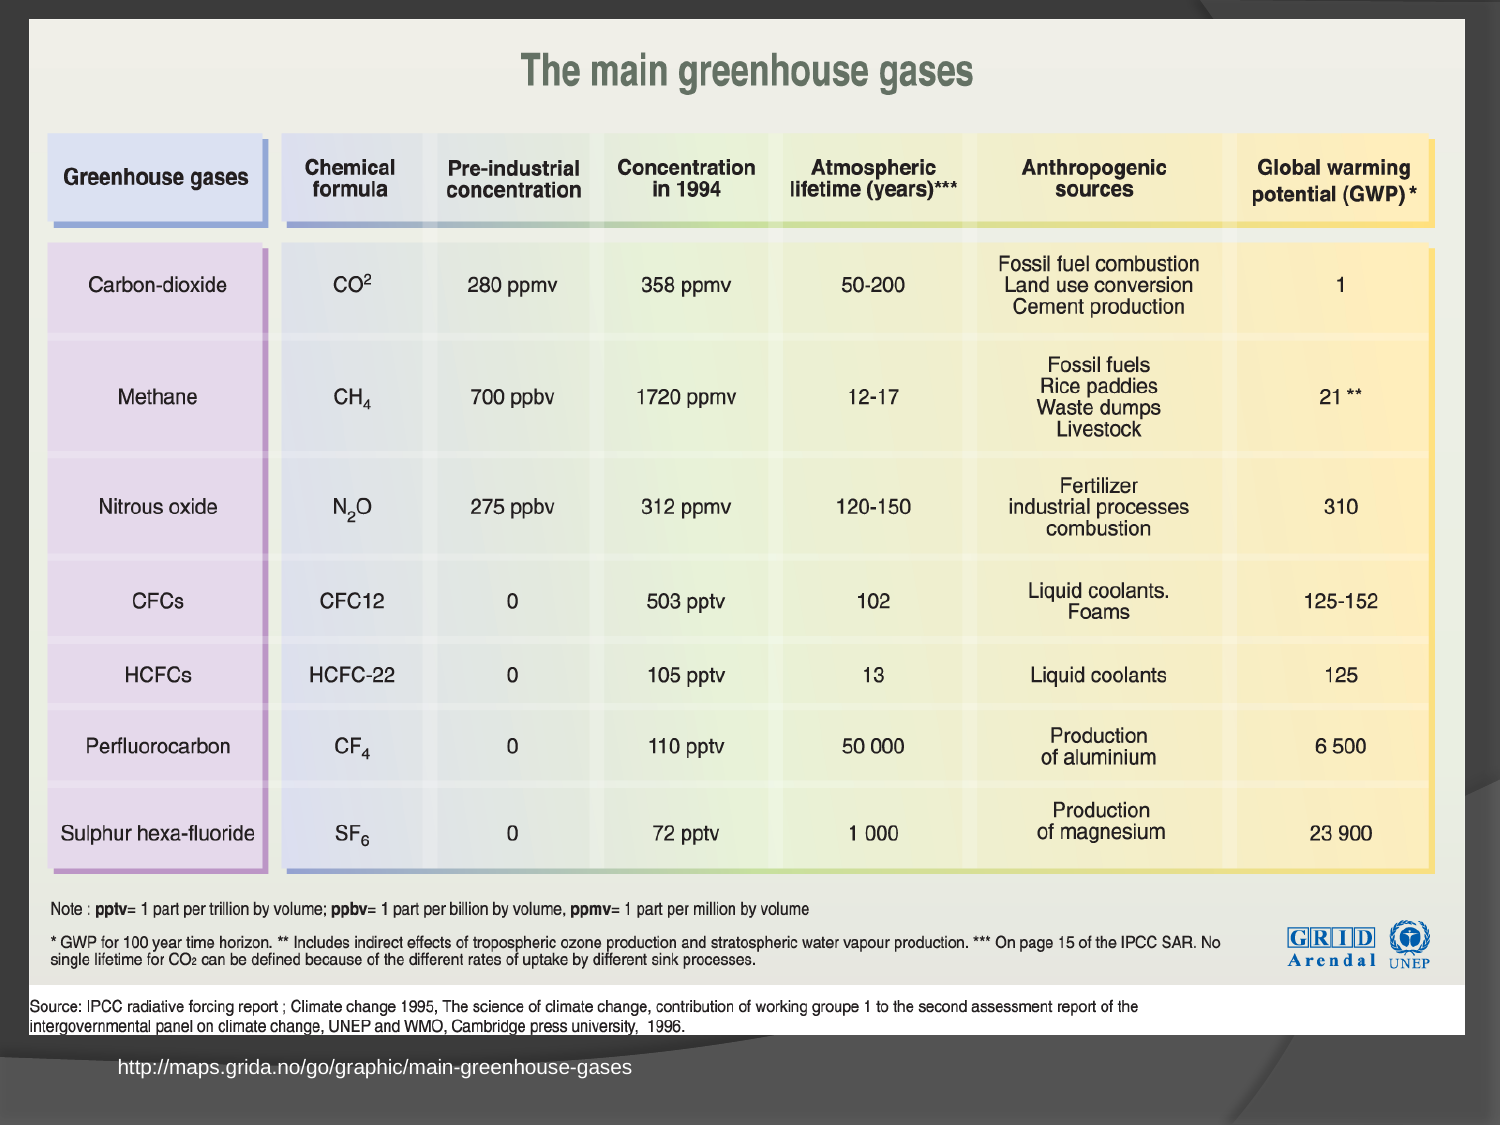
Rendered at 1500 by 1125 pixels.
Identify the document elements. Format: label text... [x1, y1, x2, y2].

text_box http://maps.grida.no/go/graphic/main-greenhouse-gases [102, 1046, 648, 1087]
picture [29, 18, 1465, 1035]
